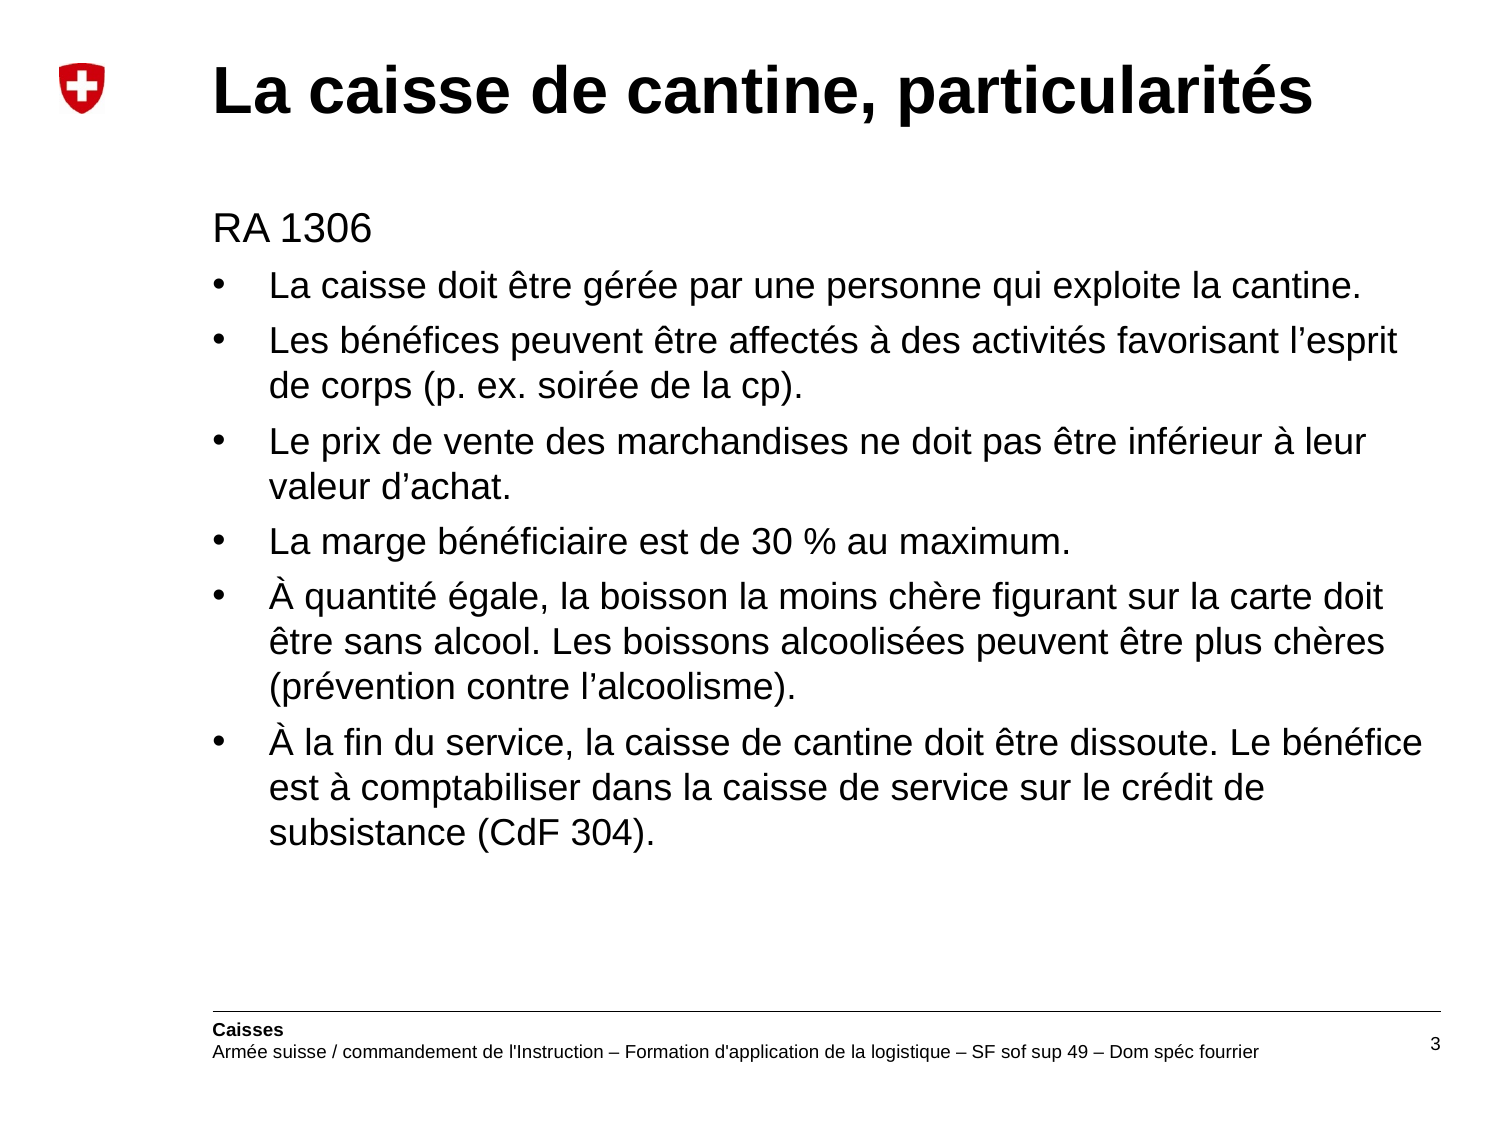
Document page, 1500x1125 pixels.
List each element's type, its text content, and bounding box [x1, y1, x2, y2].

list RA 1306 La caisse doit être gérée par une personne qui exploite la cantine. Les bénéfices peuvent être affectés à des activités favorisant l’esprit de corps (p. ex. soirée de la cp). Le prix de vente des marchandises ne doit pas être inférieur à leur valeur d’achat. La marge bénéficiaire est de 30 % au maximum. À quantité égale, la boisson la moins chère figurant sur la carte doit être sans alcool. Les boissons alcoolisées peuvent être plus chères (prévention contre l’alcoolisme). À la fin du service, la caisse de cantine doit être dissoute. Le bénéfice est à comptabiliser dans la caisse de service sur le crédit de subsistance (CdF 304). [212, 200, 1441, 1004]
picture [59, 63, 105, 114]
title La caisse de cantine, particularités [212, 46, 1442, 192]
